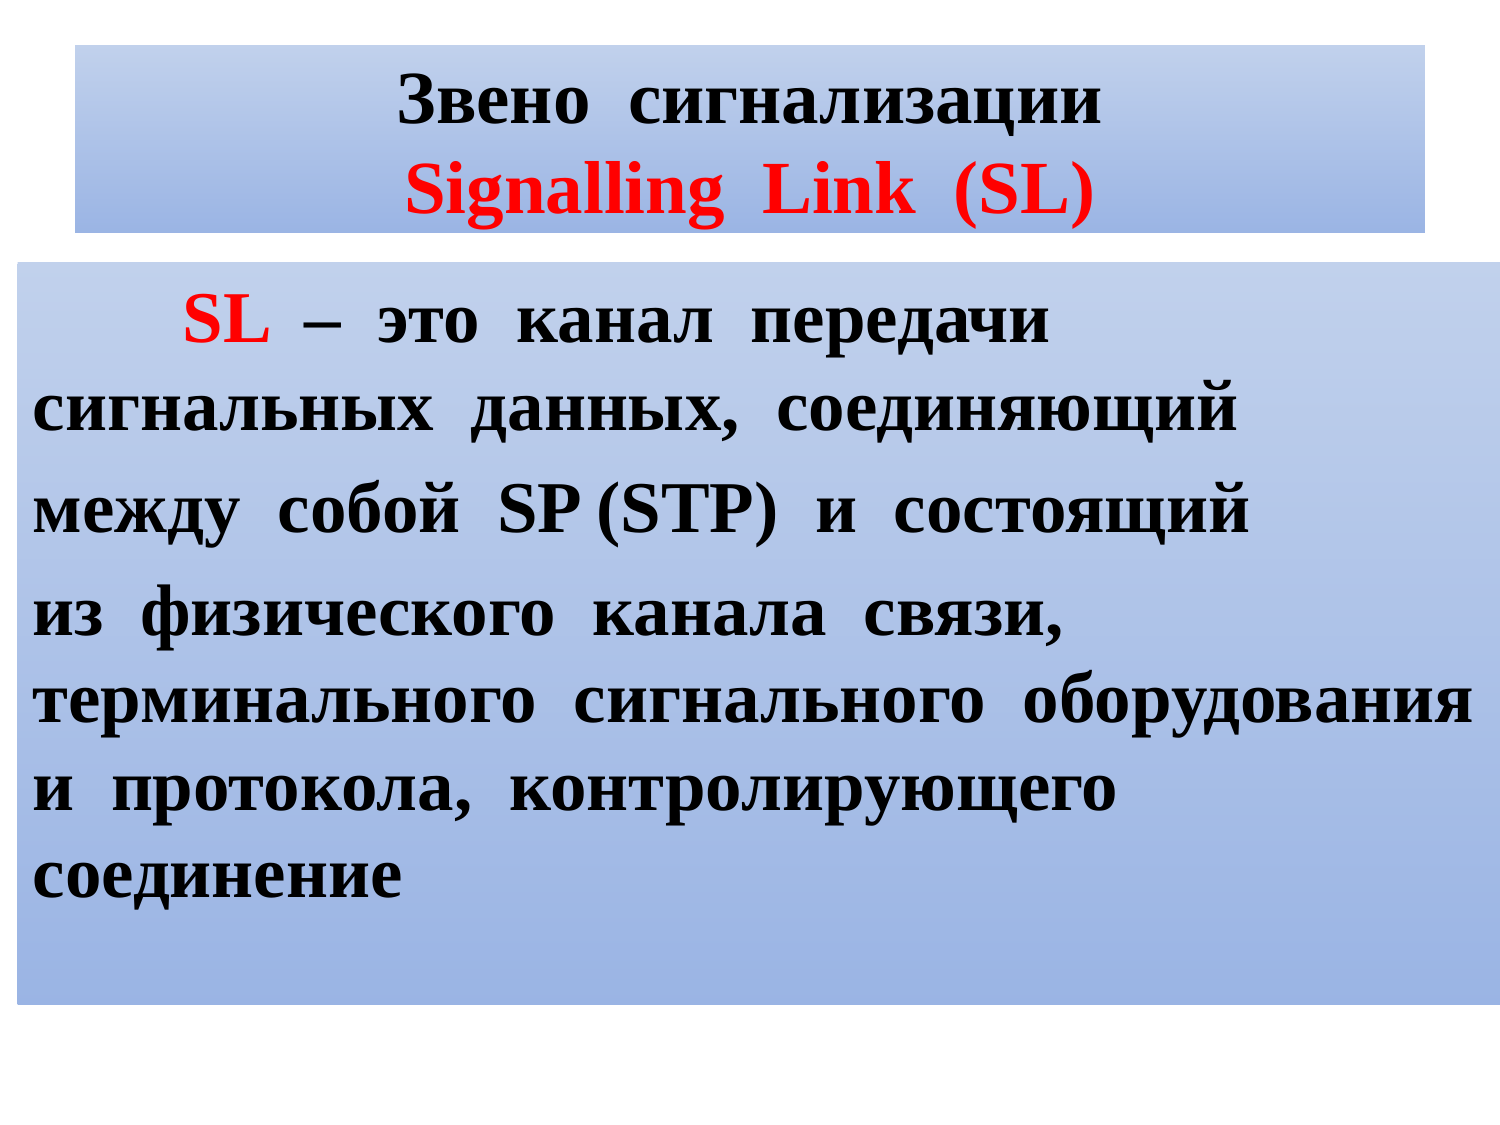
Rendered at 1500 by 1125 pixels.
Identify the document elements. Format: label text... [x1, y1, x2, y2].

title Звено сигнализации Signalling Link (SL) [75, 45, 1425, 233]
list SL – это канал передачи сигнальных данных, соединяющий между собой SP (STP) и состоящий из физического канала связи, терминального сигнального оборудования и протокола, контролирующего соединение [17, 262, 1500, 1005]
